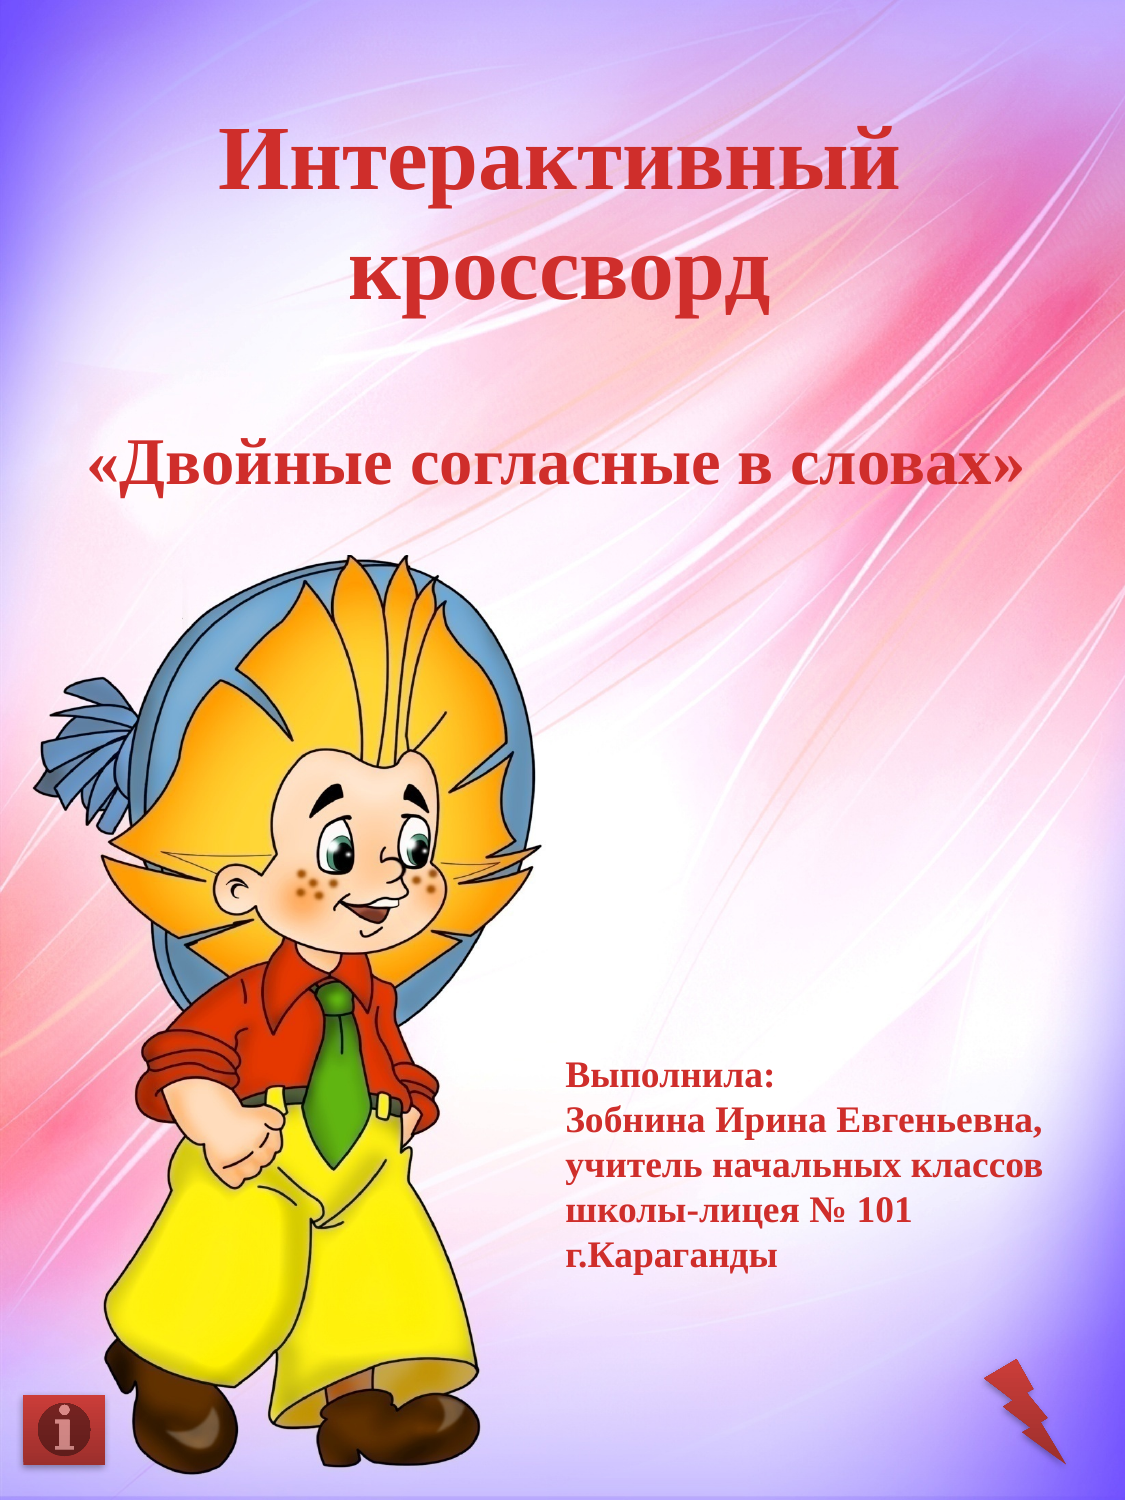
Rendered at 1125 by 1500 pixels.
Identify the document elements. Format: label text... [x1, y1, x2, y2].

text_box [23, 1394, 106, 1465]
text_box Выполнила: Зобнина Ирина Евгеньевна, учитель начальных классов школы-лицея № 101 г.Караганды [550, 1042, 1090, 1328]
picture [0, 0, 1125, 1500]
subtitle «Двойные согласные в словах» [58, 410, 1055, 794]
text_box [984, 1359, 1067, 1465]
title Интерактивный кроссворд [82, 46, 1039, 369]
